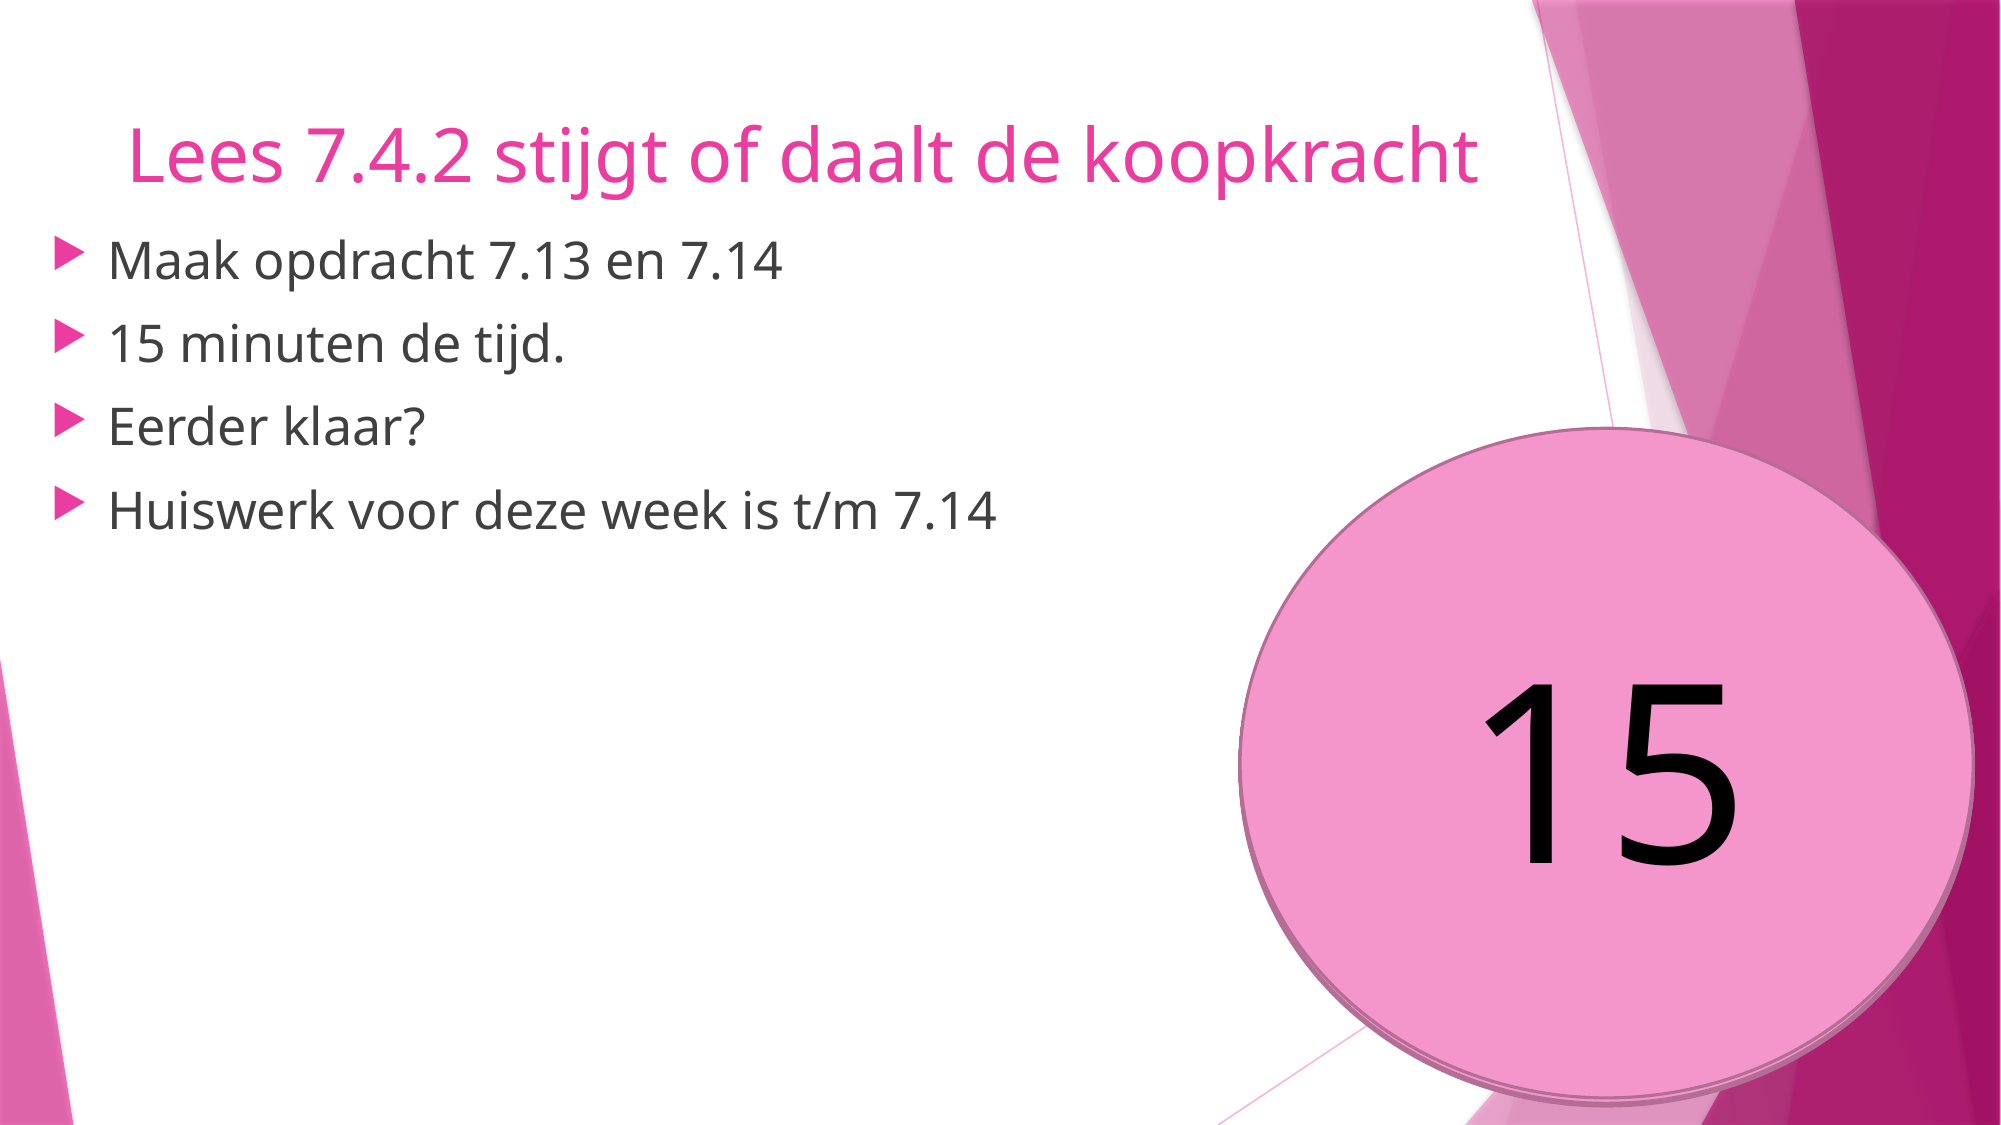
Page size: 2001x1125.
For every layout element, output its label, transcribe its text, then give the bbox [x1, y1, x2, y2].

text_box 14 [1242, 812, 1972, 1105]
list Maak opdracht 7.13 en 7.14 15 minuten de tijd. Eerder klaar? Huiswerk voor deze week is t/m 7.14 [35, 219, 1241, 1012]
text_box 11 [1251, 859, 1962, 1108]
text_box 15 [1238, 426, 1975, 1100]
title Lees 7.4.2 stijgt of daalt de koopkracht [111, 99, 1684, 317]
